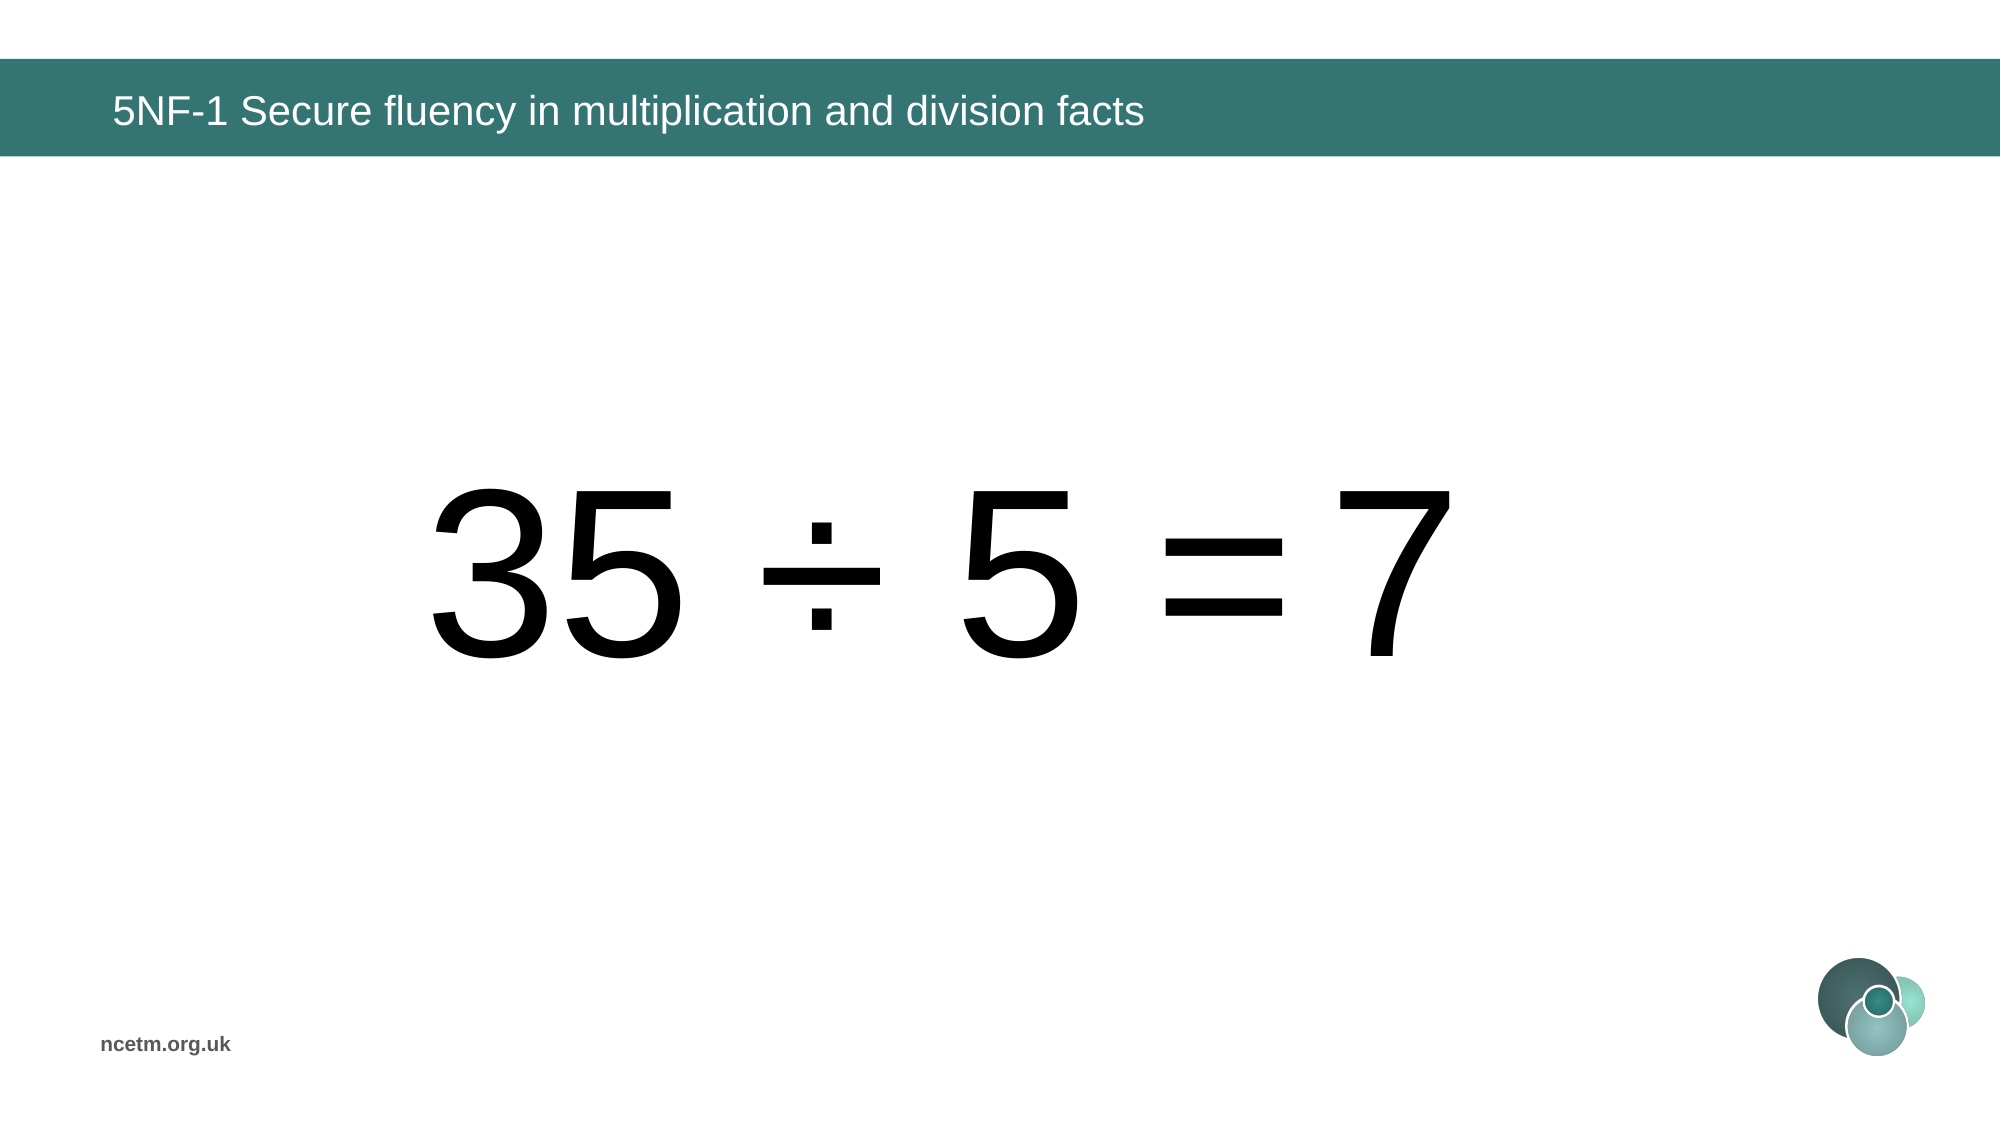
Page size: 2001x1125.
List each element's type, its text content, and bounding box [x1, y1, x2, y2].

text_box 7 [1313, 409, 1477, 712]
title 5NF-1 Secure fluency in multiplication and division facts [97, 76, 1945, 147]
picture [1818, 958, 1925, 1056]
text_box 35 ÷ 5 = [409, 409, 1313, 712]
